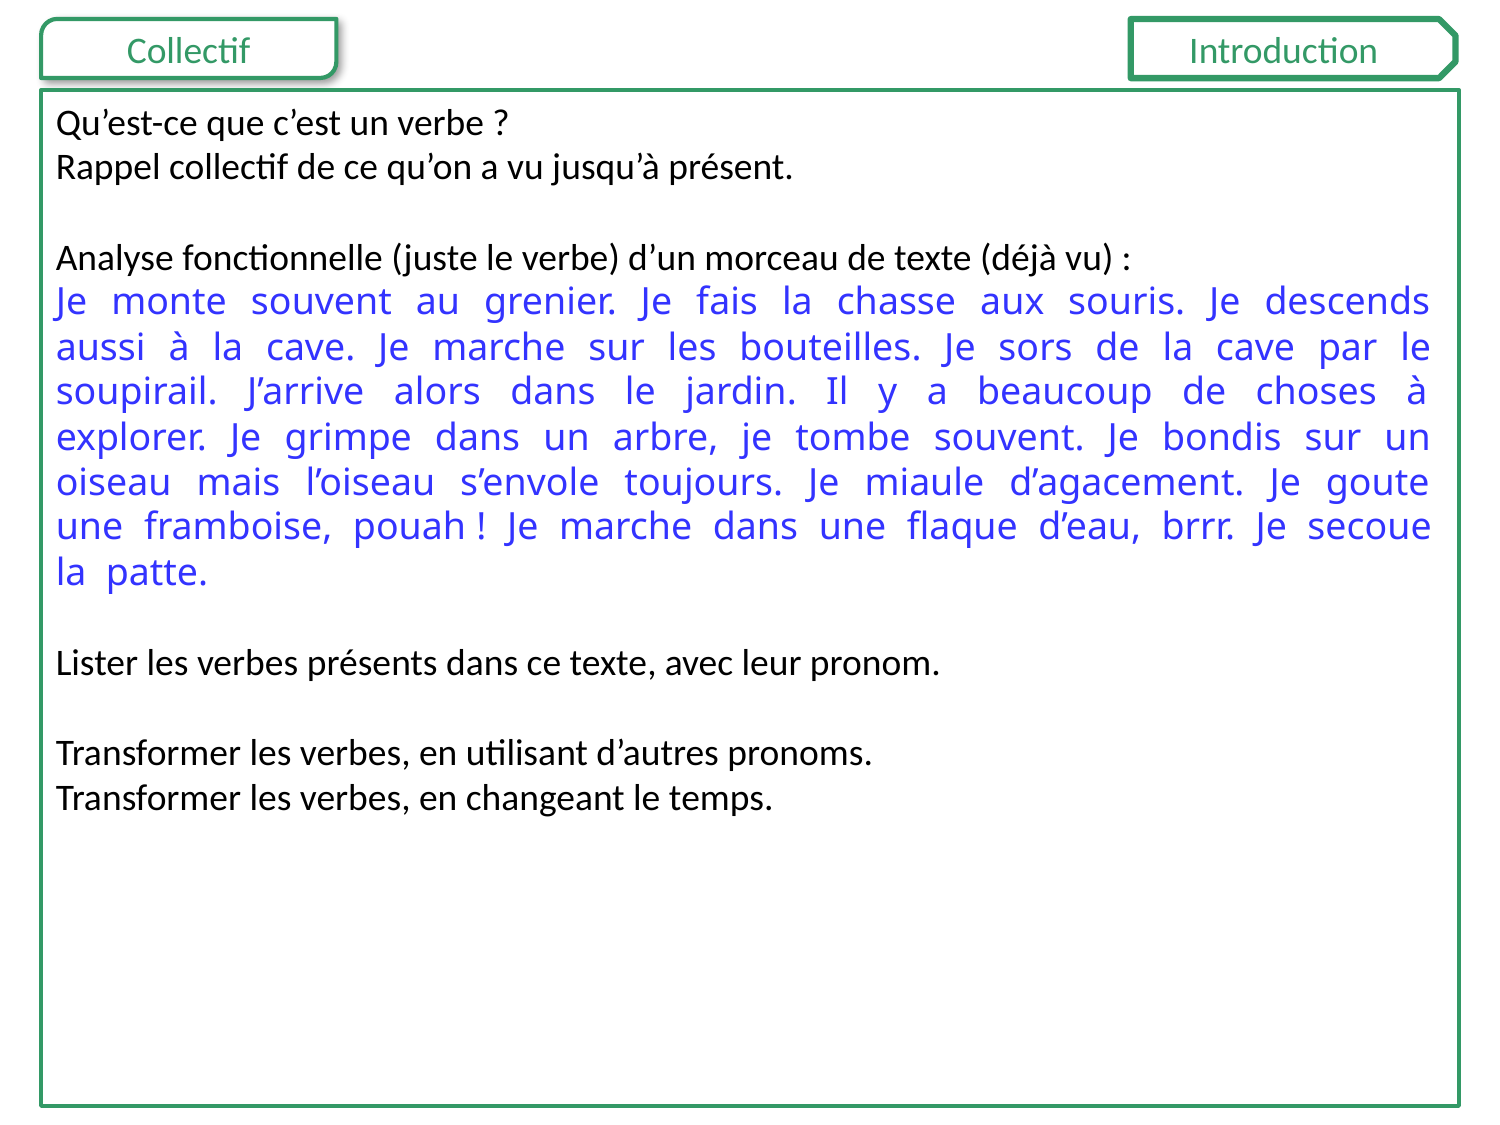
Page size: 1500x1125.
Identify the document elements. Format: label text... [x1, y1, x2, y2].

list Introduction [1130, 19, 1438, 79]
list Qu’est-ce que c’est un verbe ? Rappel collectif de ce qu’on a vu jusqu’à présent. Analyse fonctionnelle (juste le verbe) d’un morceau de texte (déjà vu) : Je monte souvent au grenier. Je fais la chasse aux souris. Je descends aussi à la cave. Je marche sur les bouteilles. Je sors de la cave par le soupirail. J’arrive alors dans le jardin. Il y a beaucoup de choses à explorer. Je grimpe dans un arbre, je tombe souvent. Je bondis sur un oiseau mais l’oiseau s’envole toujours. Je miaule d’agacement. Je goute une framboise, pouah ! Je marche dans une flaque d’eau, brrr. Je secoue la patte. Lister les verbes présents dans ce texte, avec leur pronom. Transformer les verbes, en utilisant d’autres pronoms. Transformer les verbes, en changeant le temps. [39, 88, 1461, 1108]
